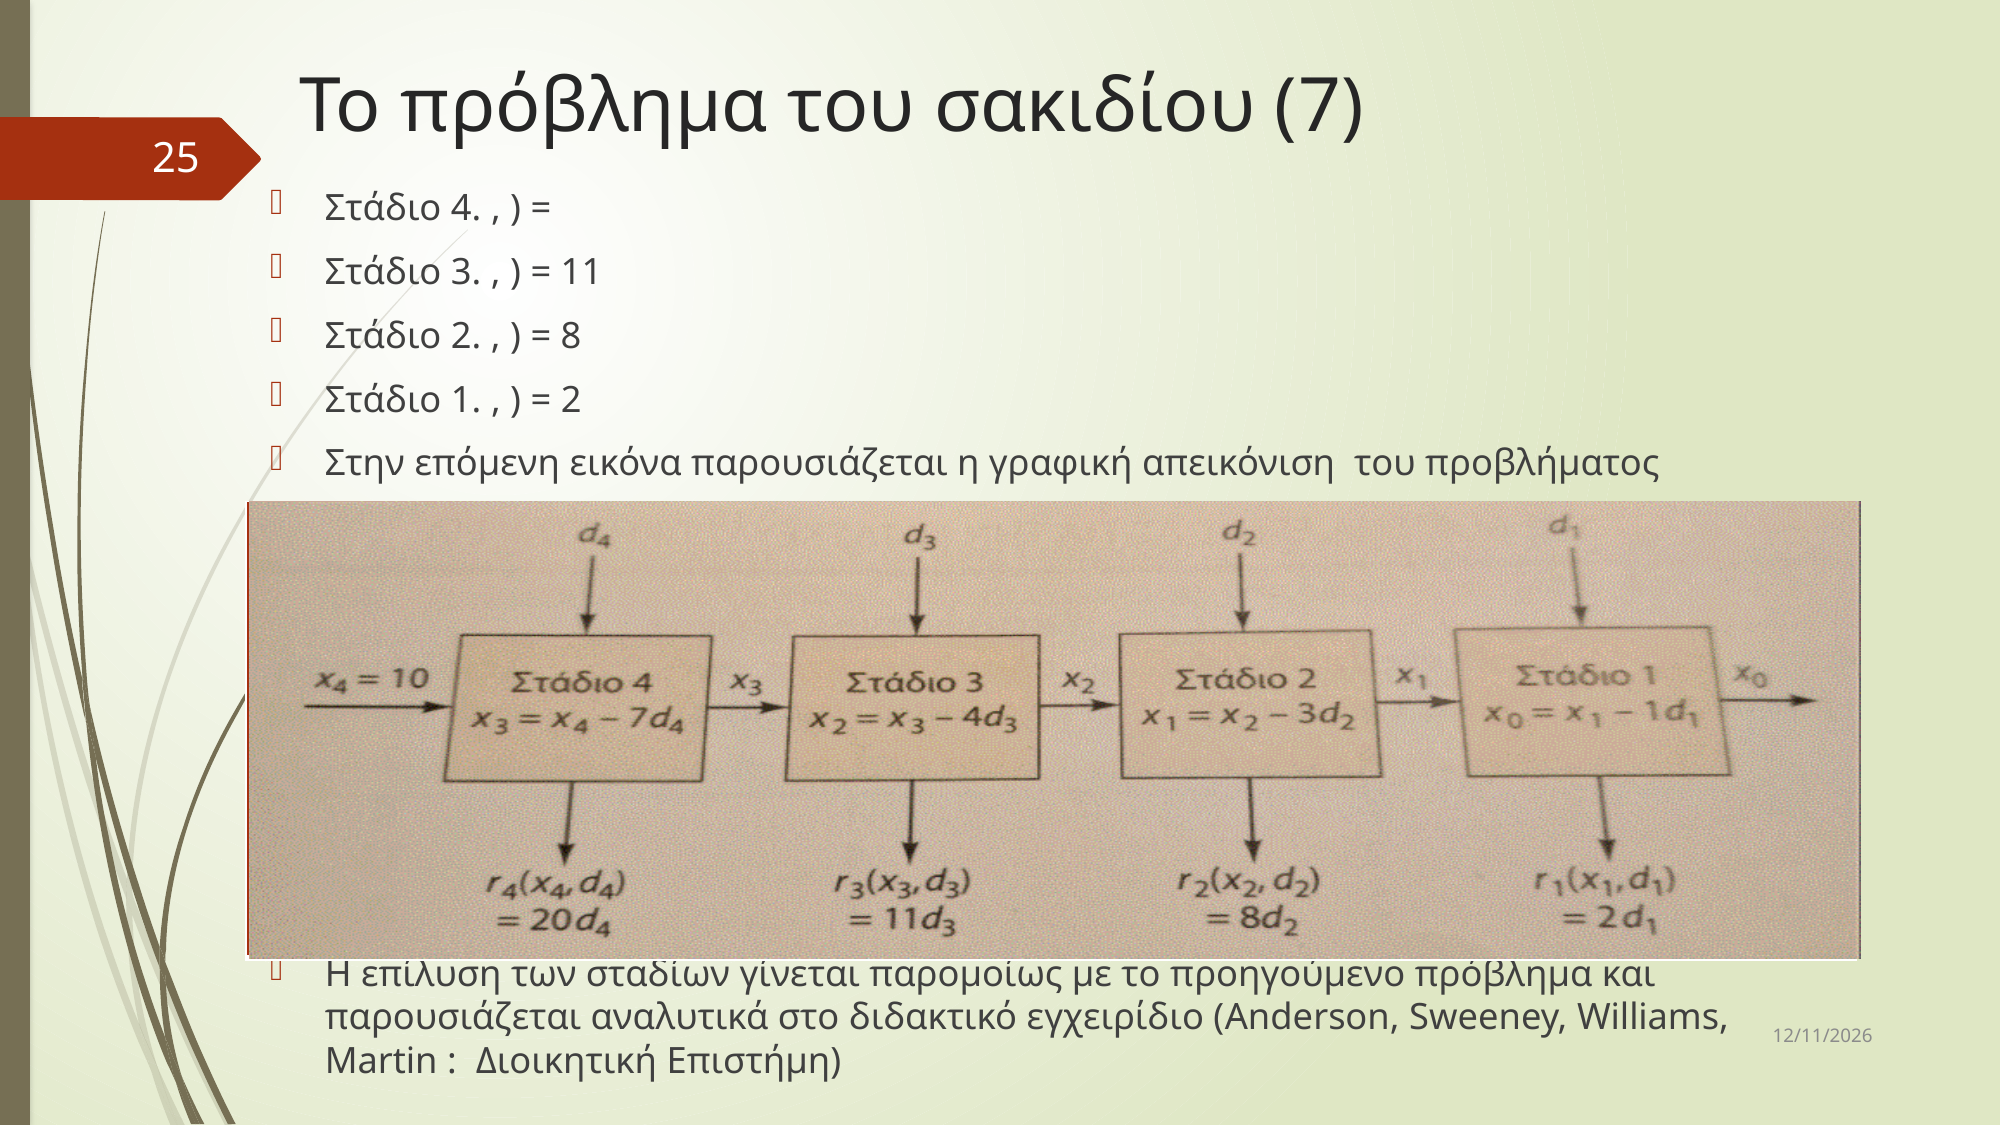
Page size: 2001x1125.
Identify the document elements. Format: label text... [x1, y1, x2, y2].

title Το πρόβλημα του σακιδίου (7) [284, 49, 1888, 193]
slide_number 25 [87, 129, 216, 190]
picture [249, 501, 1861, 959]
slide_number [1699, 1005, 1888, 1067]
